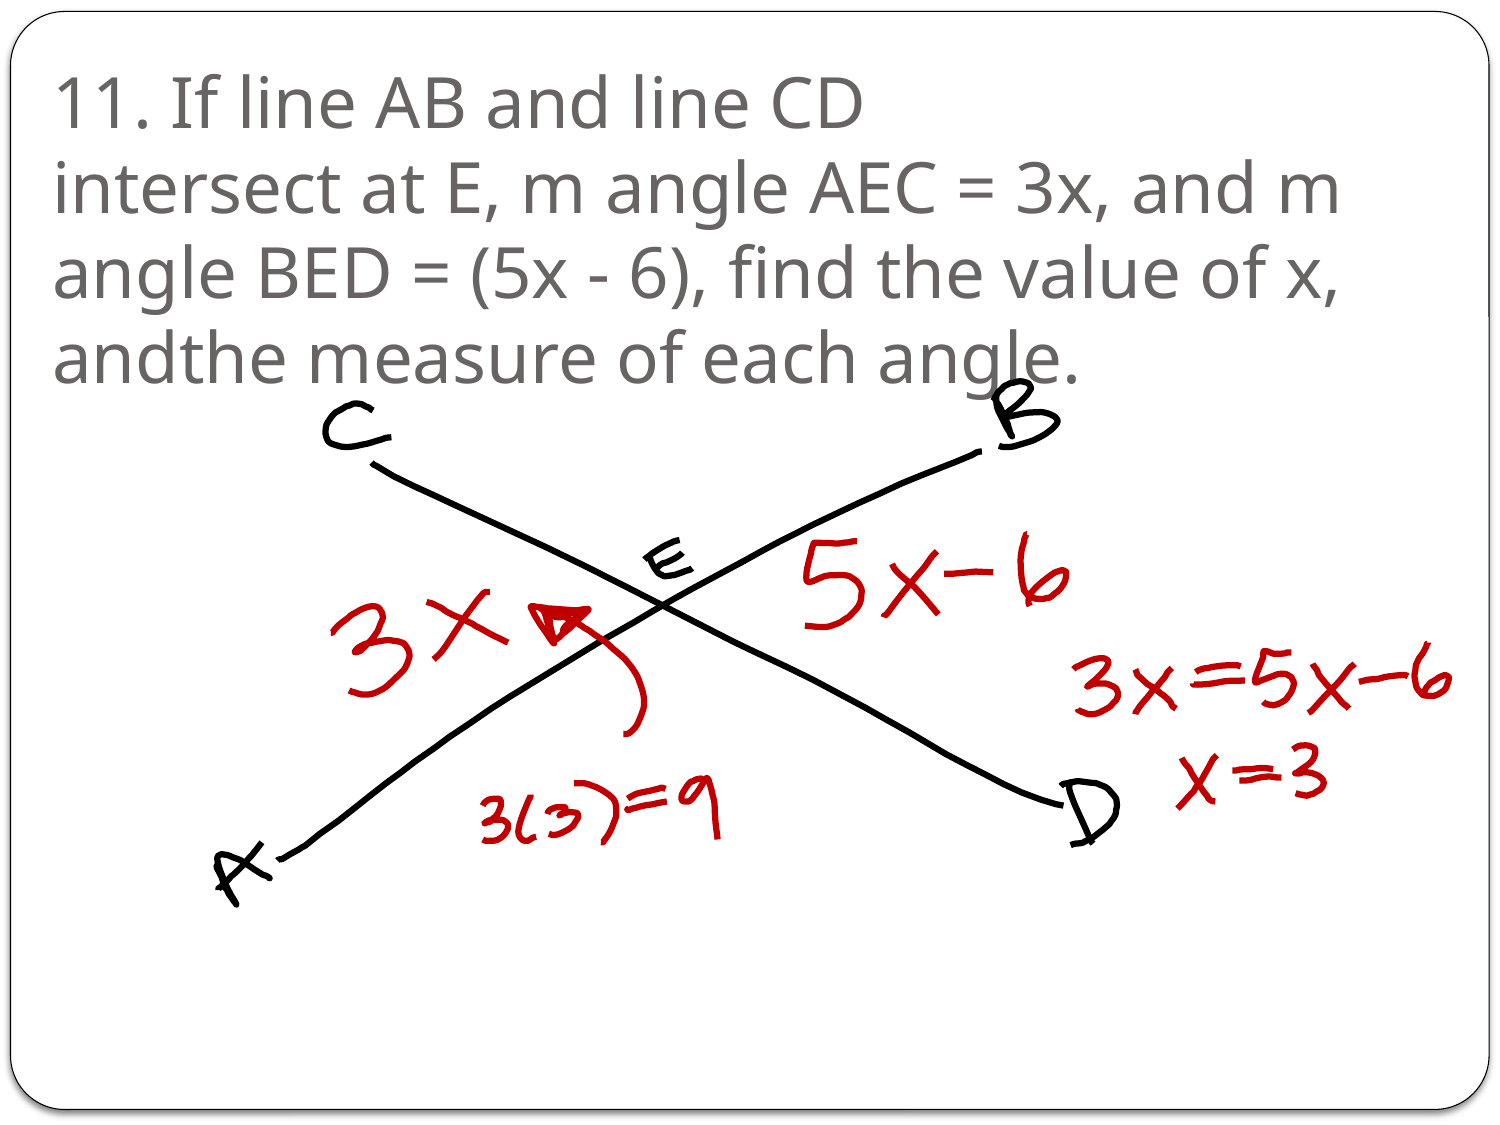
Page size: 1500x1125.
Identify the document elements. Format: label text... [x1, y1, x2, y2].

text_box [627, 786, 666, 800]
text_box [1239, 775, 1282, 782]
text_box [324, 402, 392, 448]
text_box [530, 605, 645, 735]
text_box [1358, 674, 1409, 683]
text_box [1254, 650, 1295, 707]
text_box [1413, 642, 1450, 697]
text_box [276, 649, 596, 862]
title 11. If line AB and line CD intersect at E, m angle AEC = 3x, and m angle BED = (5x - 6), find the value of x, andthe measure of each angle. [37, 45, 1463, 413]
text_box [215, 853, 244, 883]
text_box [653, 552, 683, 571]
text_box [1195, 664, 1241, 673]
text_box [655, 562, 693, 578]
text_box [1332, 690, 1350, 710]
text_box [944, 570, 994, 575]
text_box [240, 863, 271, 879]
text_box [680, 777, 719, 840]
text_box [1019, 533, 1068, 607]
text_box [891, 563, 910, 584]
text_box [433, 591, 490, 661]
text_box [546, 806, 579, 836]
text_box [1192, 679, 1245, 686]
text_box [330, 605, 411, 696]
text_box [1311, 663, 1332, 689]
text_box [1134, 667, 1173, 715]
text_box [574, 782, 618, 844]
text_box [517, 794, 537, 842]
text_box [643, 539, 680, 561]
text_box [663, 450, 982, 620]
text_box [1072, 657, 1119, 716]
text_box [466, 620, 509, 644]
text_box [626, 800, 668, 811]
text_box [1307, 663, 1356, 714]
text_box [217, 841, 263, 891]
text_box [603, 606, 690, 659]
text_box [371, 462, 1064, 807]
text_box [1176, 754, 1218, 810]
text_box [1060, 780, 1118, 846]
text_box [882, 550, 938, 618]
text_box [223, 883, 238, 906]
text_box [482, 797, 509, 842]
text_box [1180, 757, 1198, 782]
text_box [1155, 689, 1177, 710]
text_box [649, 556, 667, 568]
text_box [1134, 669, 1154, 689]
text_box [426, 601, 463, 620]
text_box [1198, 783, 1216, 803]
text_box [991, 380, 1059, 448]
text_box [1292, 744, 1325, 797]
text_box [911, 583, 939, 615]
text_box [1232, 767, 1274, 772]
text_box [804, 540, 863, 628]
